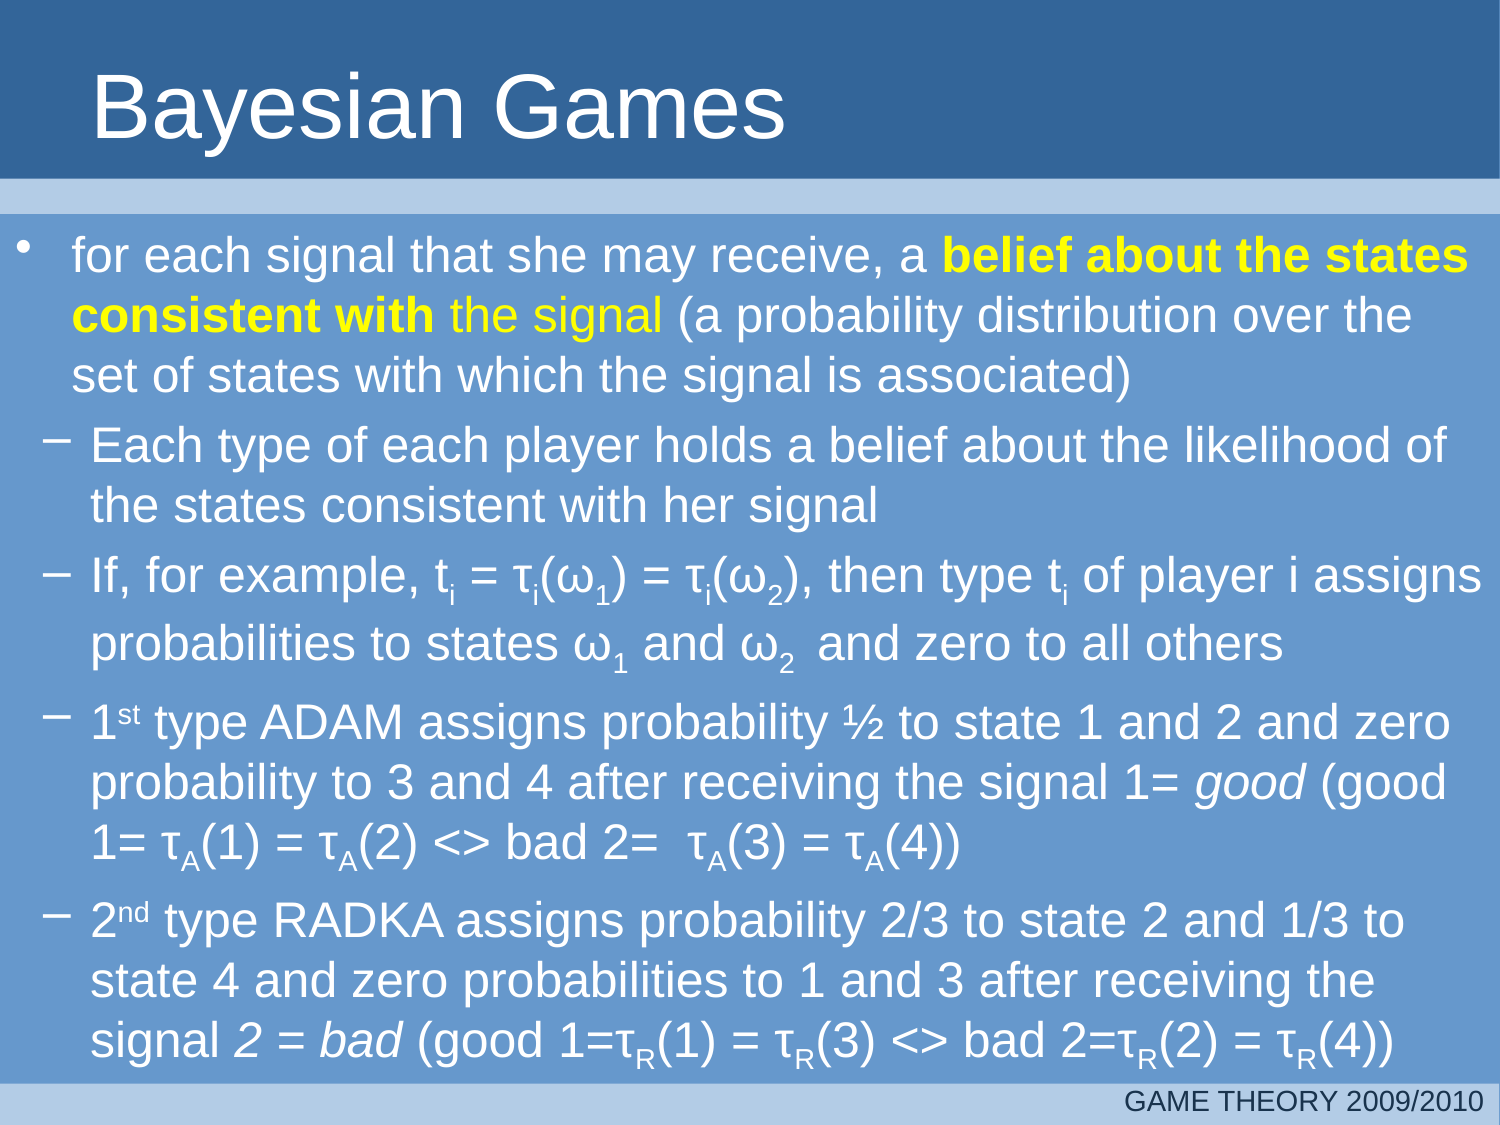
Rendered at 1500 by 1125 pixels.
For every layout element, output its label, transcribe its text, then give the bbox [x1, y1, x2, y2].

list for each signal that she may receive, a belief about the states consistent with the signal (a probability distribution over the set of states with which the signal is associated) Each type of each player holds a belief about the likelihood of the states consistent with her signal If, for example, ti = τi(ω1) = τi(ω2), then type ti of player i assigns probabilities to states ω1 and ω2 and zero to all others 1st type ADAM assigns probability ½ to state 1 and 2 and zero probability to 3 and 4 after receiving the signal 1= good (good 1= τA(1) = τA(2) <> bad 2= τA(3) = τA(4)) 2nd type RADKA assigns probability 2/3 to state 2 and 1/3 to state 4 and zero probabilities to 1 and 3 after receiving the signal 2 = bad (good 1=τR(1) = τR(3) <> bad 2=τR(2) = τR(4)) [0, 214, 1500, 972]
text_box GAME THEORY 2009/2010 [1109, 1075, 1500, 1125]
title Bayesian Games [74, 42, 1436, 162]
